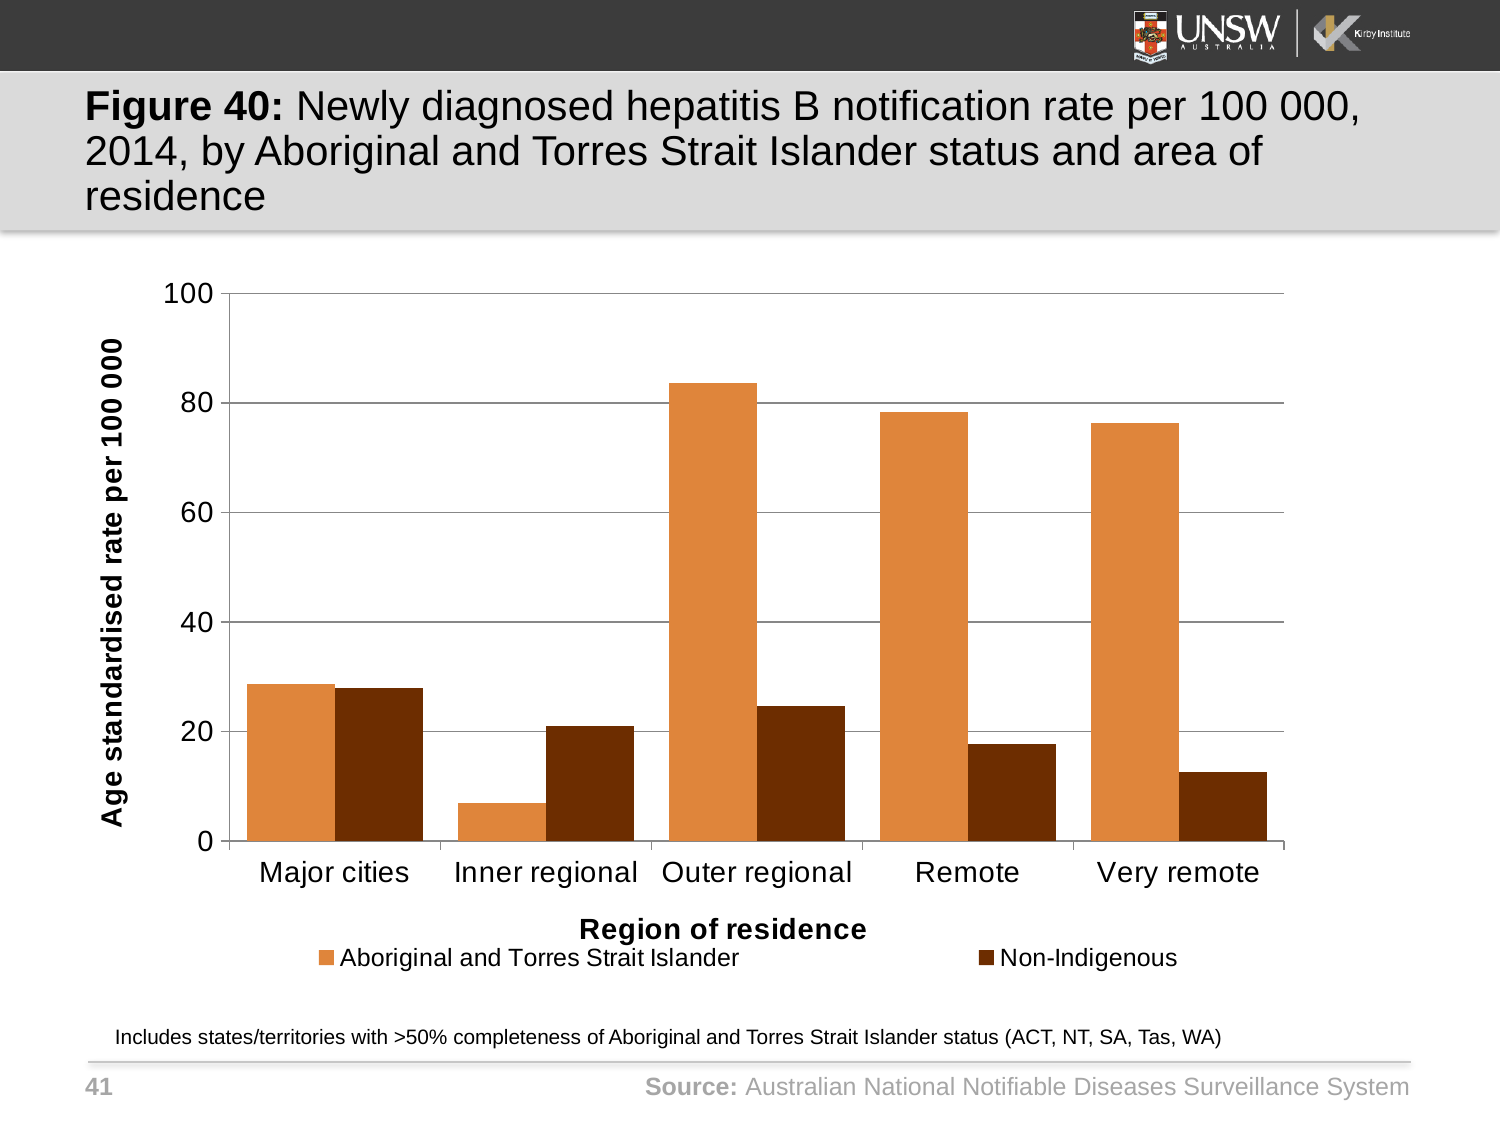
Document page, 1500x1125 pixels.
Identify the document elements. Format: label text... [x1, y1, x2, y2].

list Source: Australian National Notifiable Diseases Surveillance System [262, 1070, 1412, 1112]
title Figure 40: Newly diagnosed hepatitis B notification rate per 100 000, 2014, by Aboriginal and Torres Strait Islander status and area of residence [85, 84, 1412, 216]
chart [84, 262, 1412, 1023]
text_box Includes states/territories with >50% completeness of Aboriginal and Torres Strait Islander status (ACT, NT, SA, Tas, WA) [100, 1016, 1424, 1057]
slide_number 41 [85, 1070, 195, 1112]
picture [0, 0, 1500, 71]
